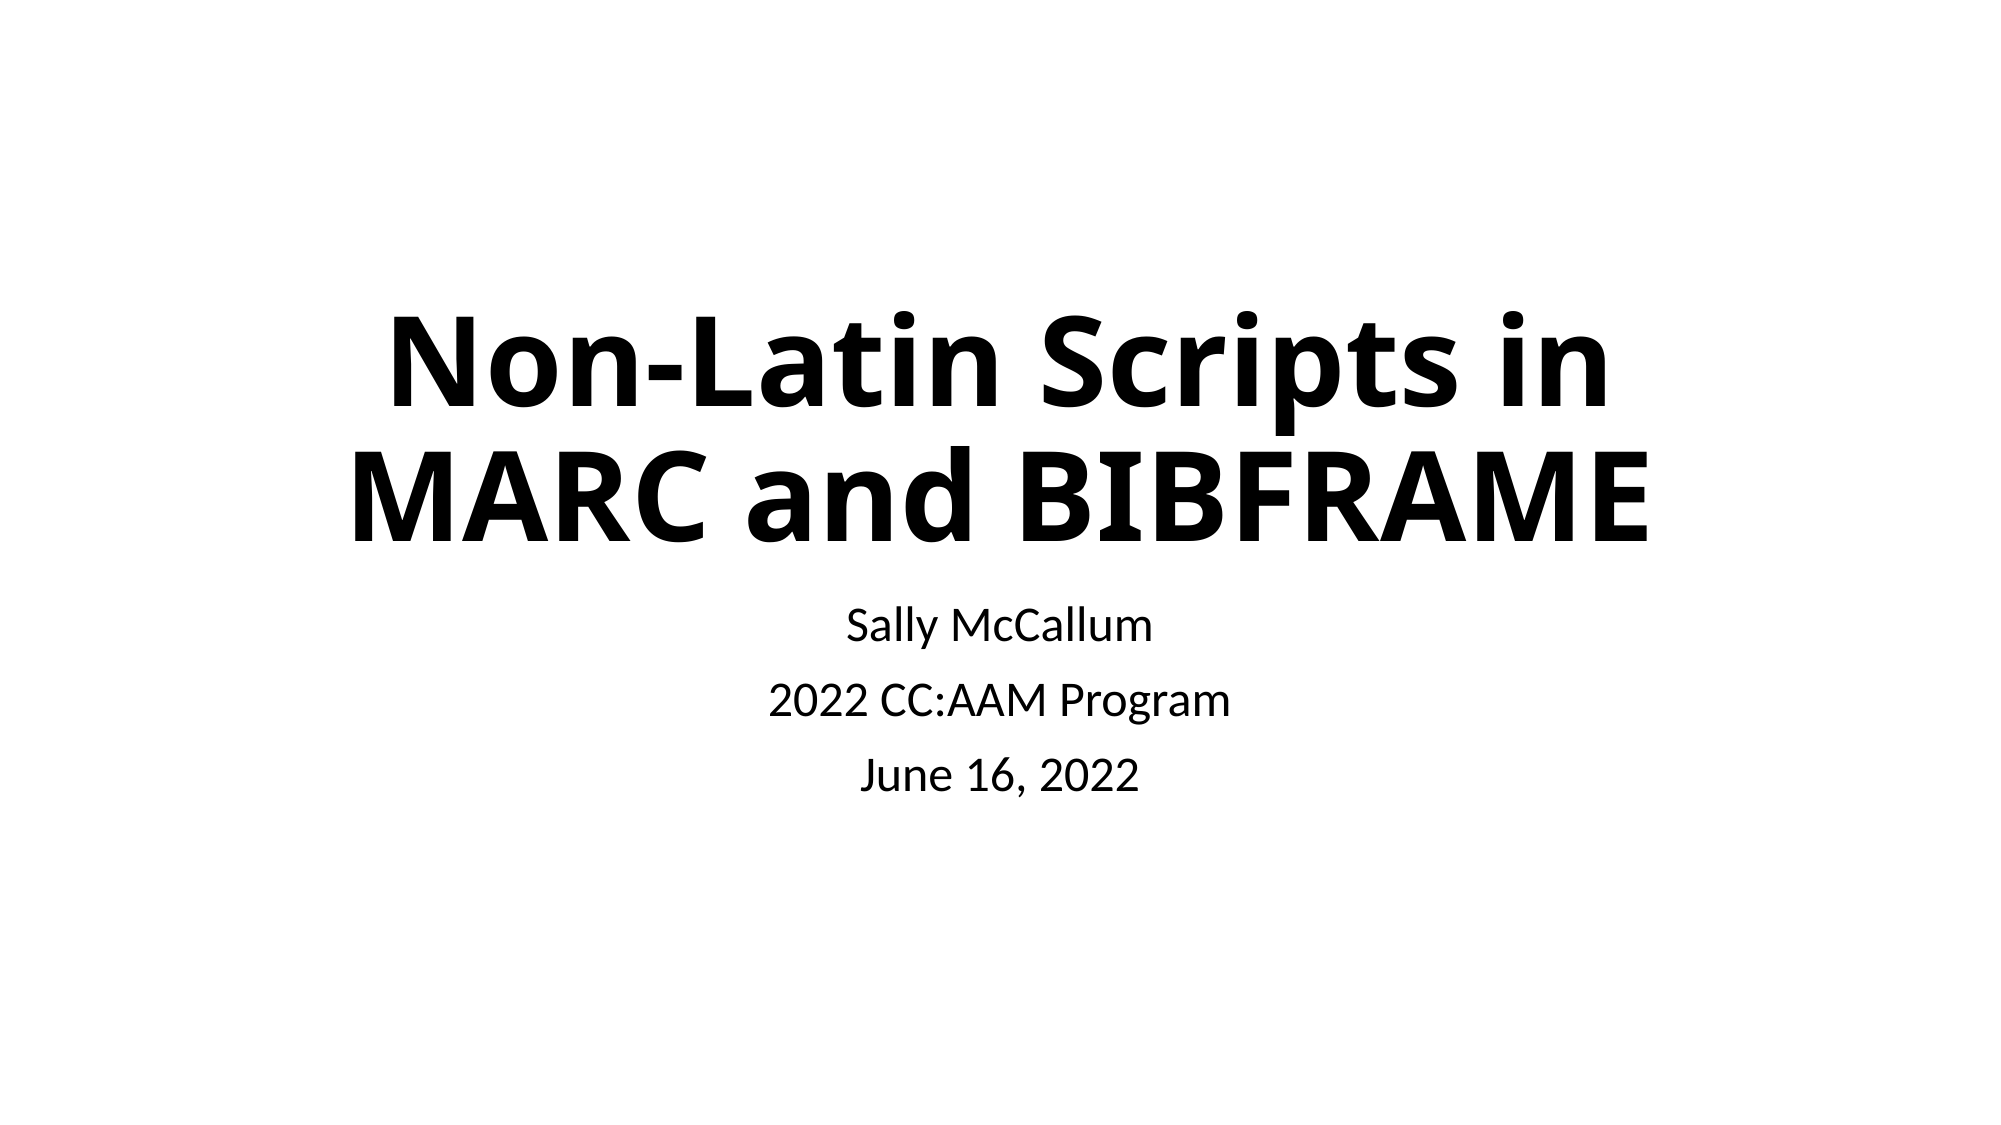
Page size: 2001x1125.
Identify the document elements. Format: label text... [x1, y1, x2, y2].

title Non-Latin Scripts in MARC and BIBFRAME [249, 184, 1750, 576]
subtitle Sally McCallum 2022 CC:AAM Program June 16, 2022 [249, 590, 1750, 863]
